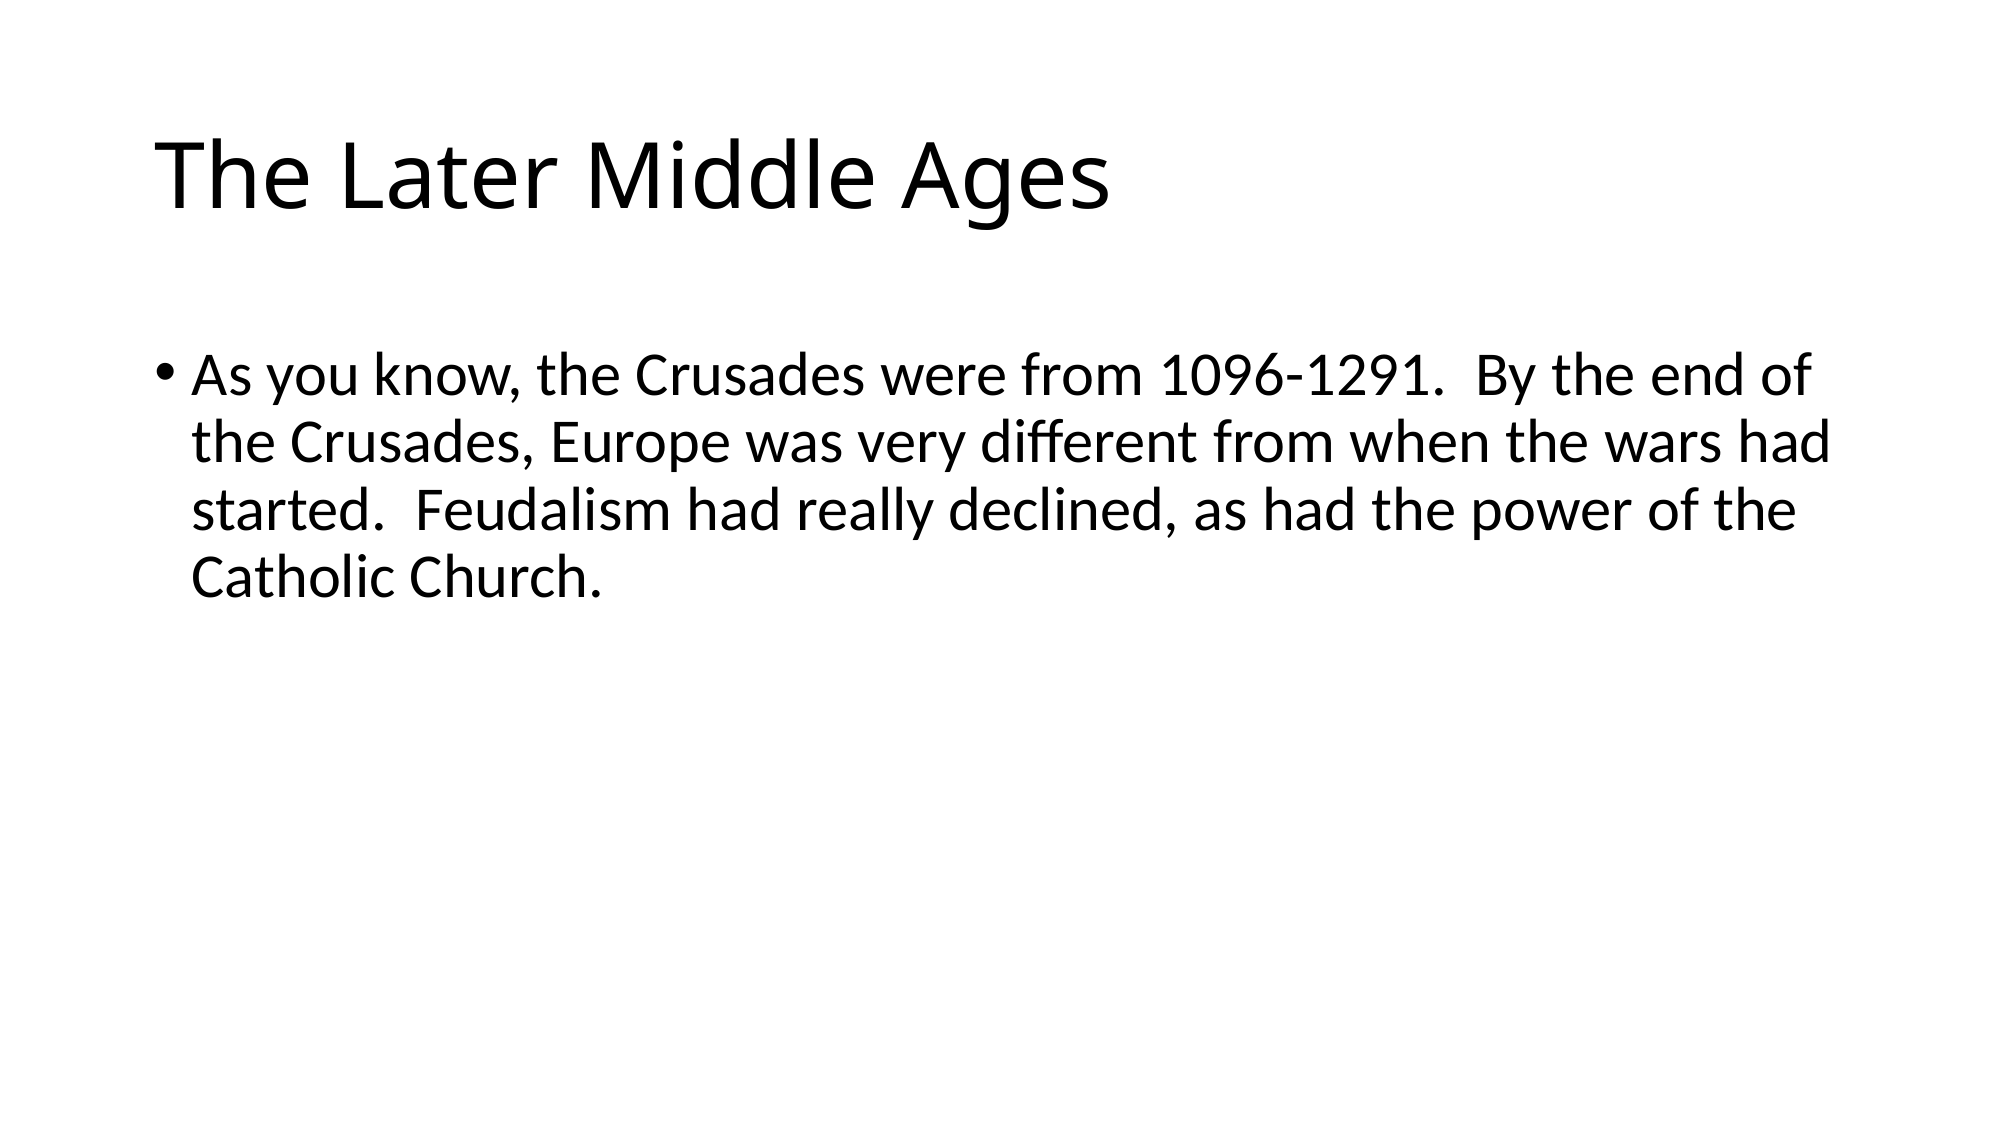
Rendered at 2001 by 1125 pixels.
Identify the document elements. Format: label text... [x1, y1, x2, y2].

title The Later Middle Ages [139, 70, 1823, 288]
list As you know, the Crusades were from 1096-1291. By the end of the Crusades, Europe was very different from when the wars had started. Feudalism had really declined, as had the power of the Catholic Church. [139, 333, 1915, 1067]
